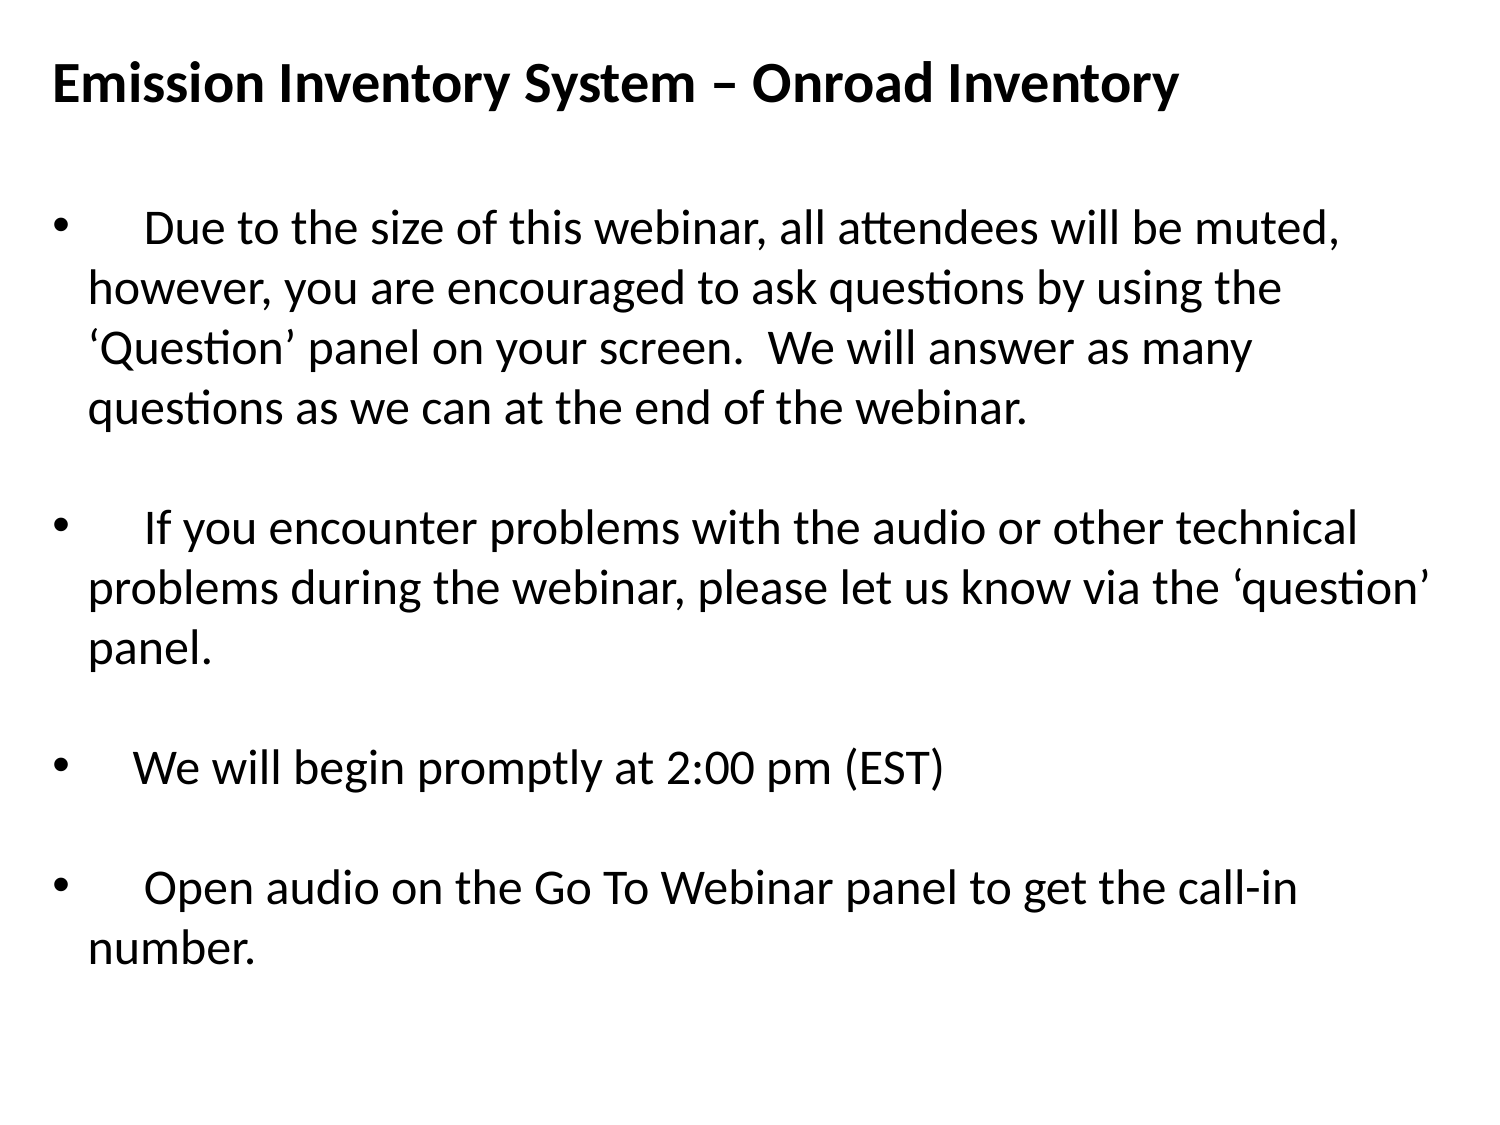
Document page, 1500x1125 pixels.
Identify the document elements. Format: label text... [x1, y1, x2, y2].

text_box Emission Inventory System – Onroad Inventory Due to the size of this webinar, all attendees will be muted, however, you are encouraged to ask questions by using the ‘Question’ panel on your screen. We will answer as many questions as we can at the end of the webinar. If you encounter problems with the audio or other technical problems during the webinar, please let us know via the ‘question’ panel. We will begin promptly at 2:00 pm (EST) Open audio on the Go To Webinar panel to get the call-in number. [37, 37, 1463, 1062]
